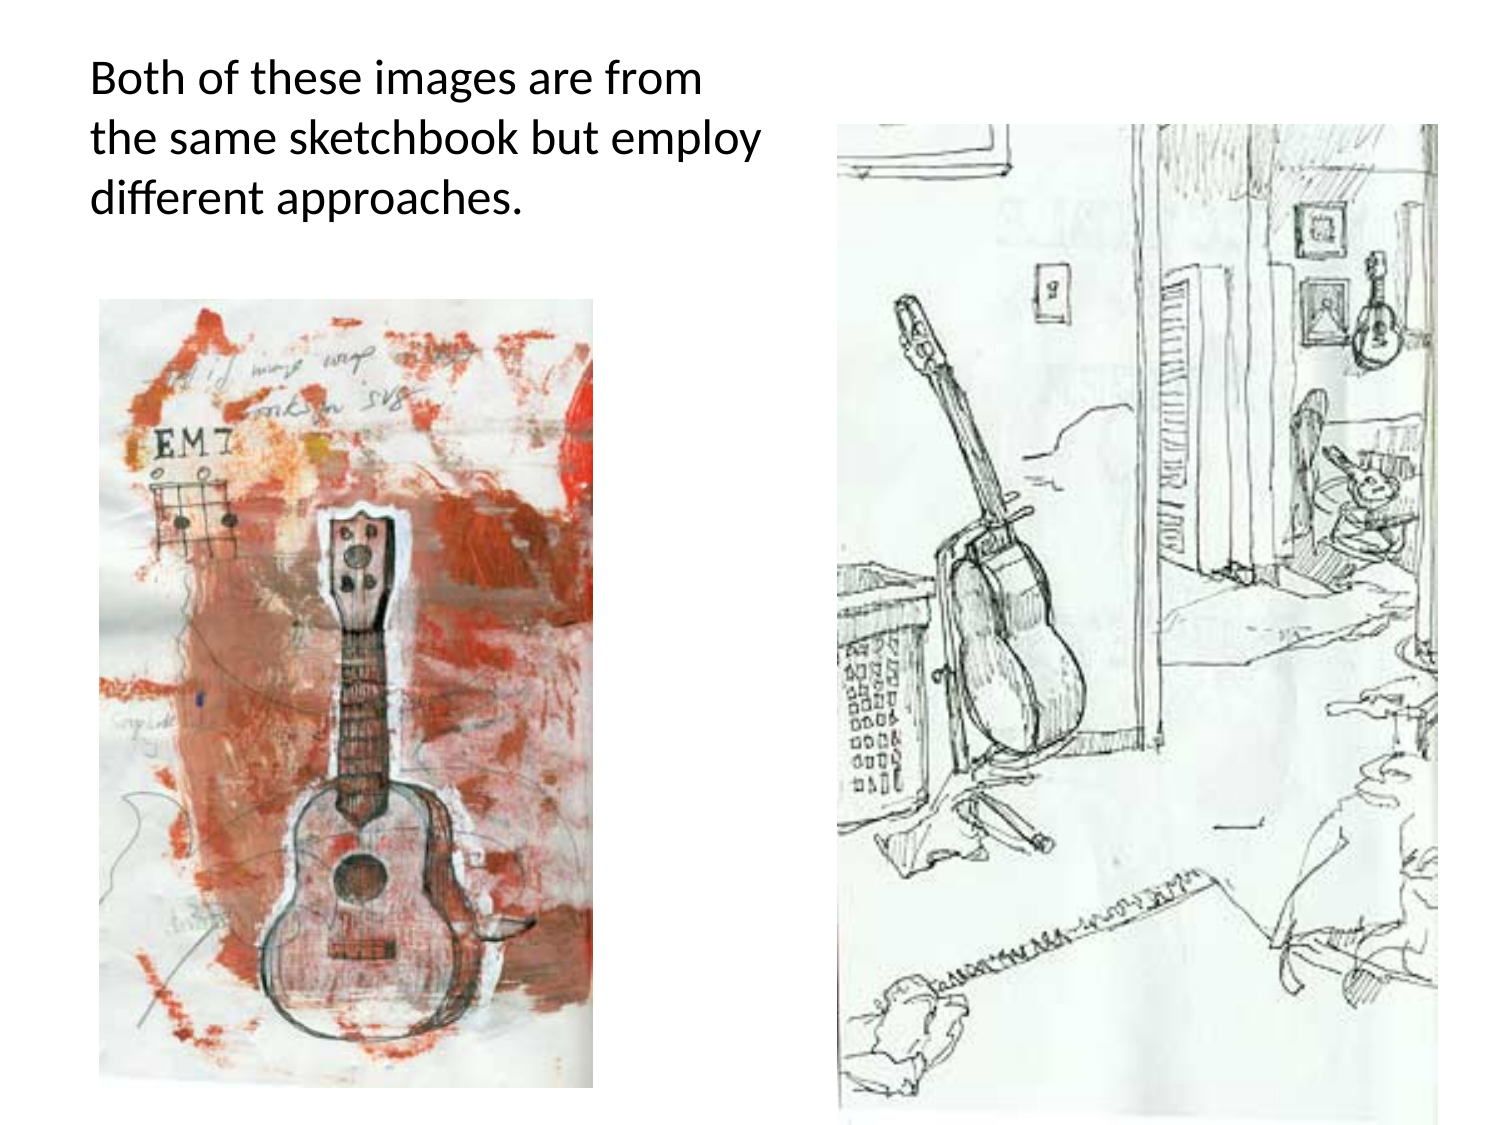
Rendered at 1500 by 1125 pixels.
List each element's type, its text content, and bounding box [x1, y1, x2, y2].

picture [837, 124, 1438, 1125]
text_box Both of these images are from the same sketchbook but employ different approaches. [75, 37, 788, 233]
picture [99, 299, 593, 1088]
